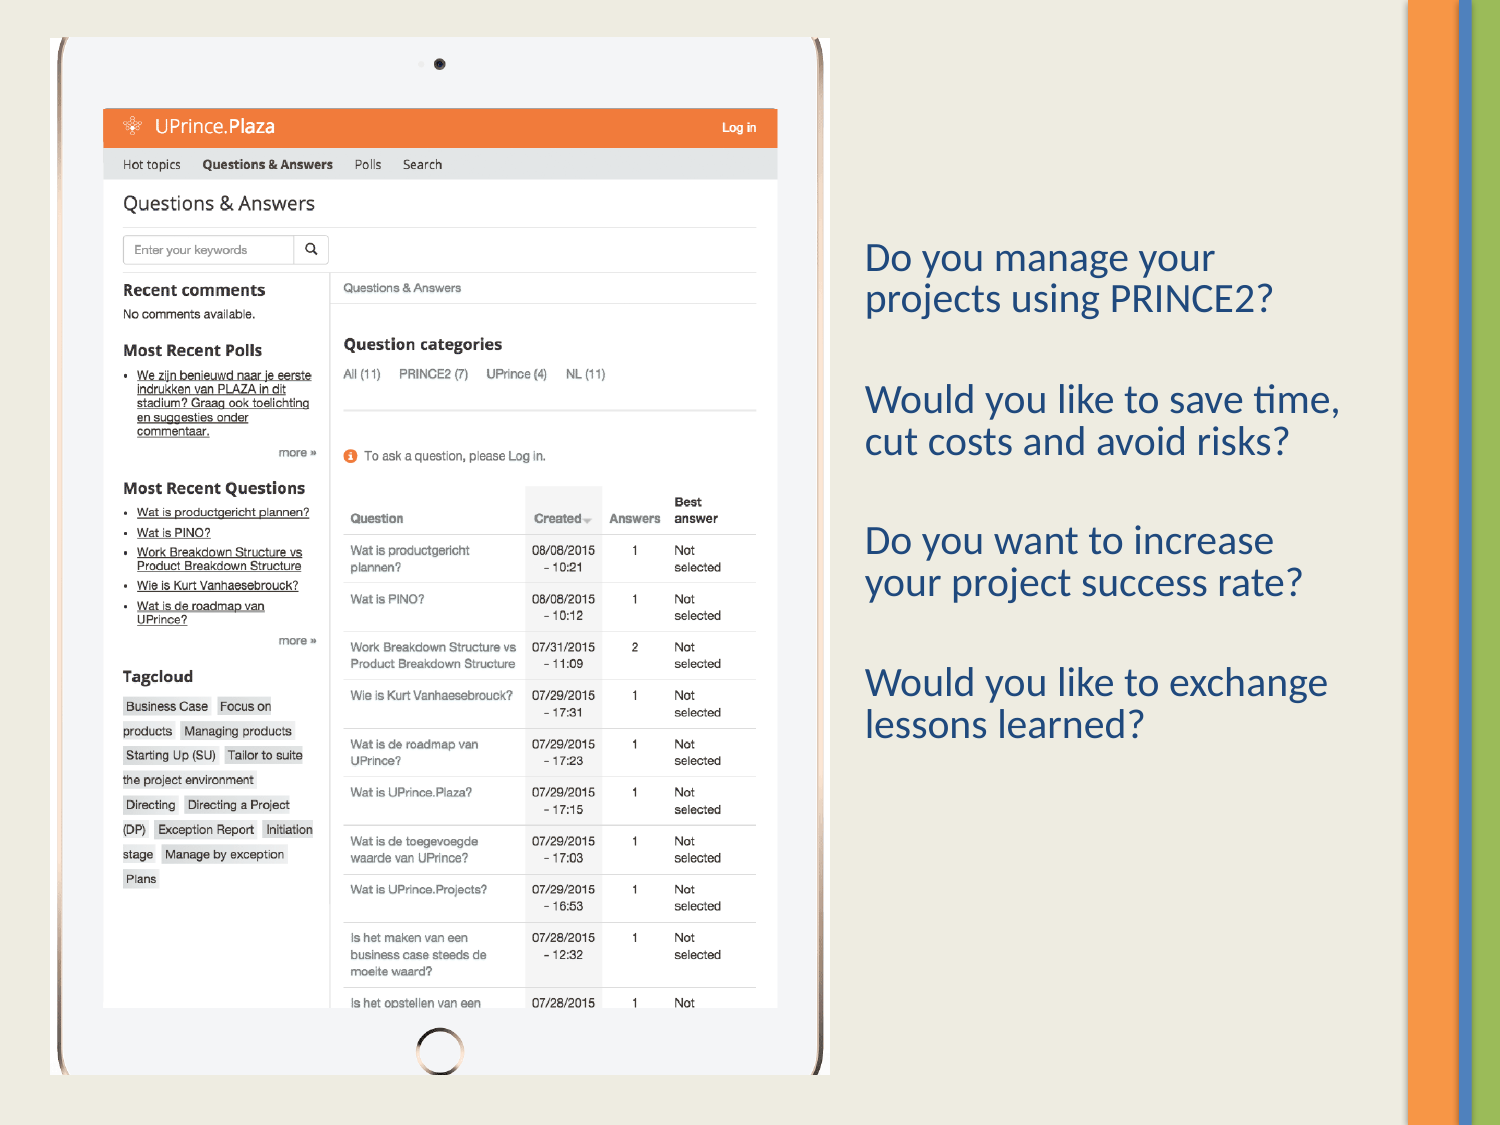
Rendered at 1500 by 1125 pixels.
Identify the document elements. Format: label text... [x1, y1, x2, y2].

picture [49, 37, 831, 1076]
list Do you manage your projects using PRINCE2? Would you like to save time, cut costs and avoid risks? Do you want to increase your project success rate? Would you like to exchange lessons learned? [849, 224, 1375, 850]
